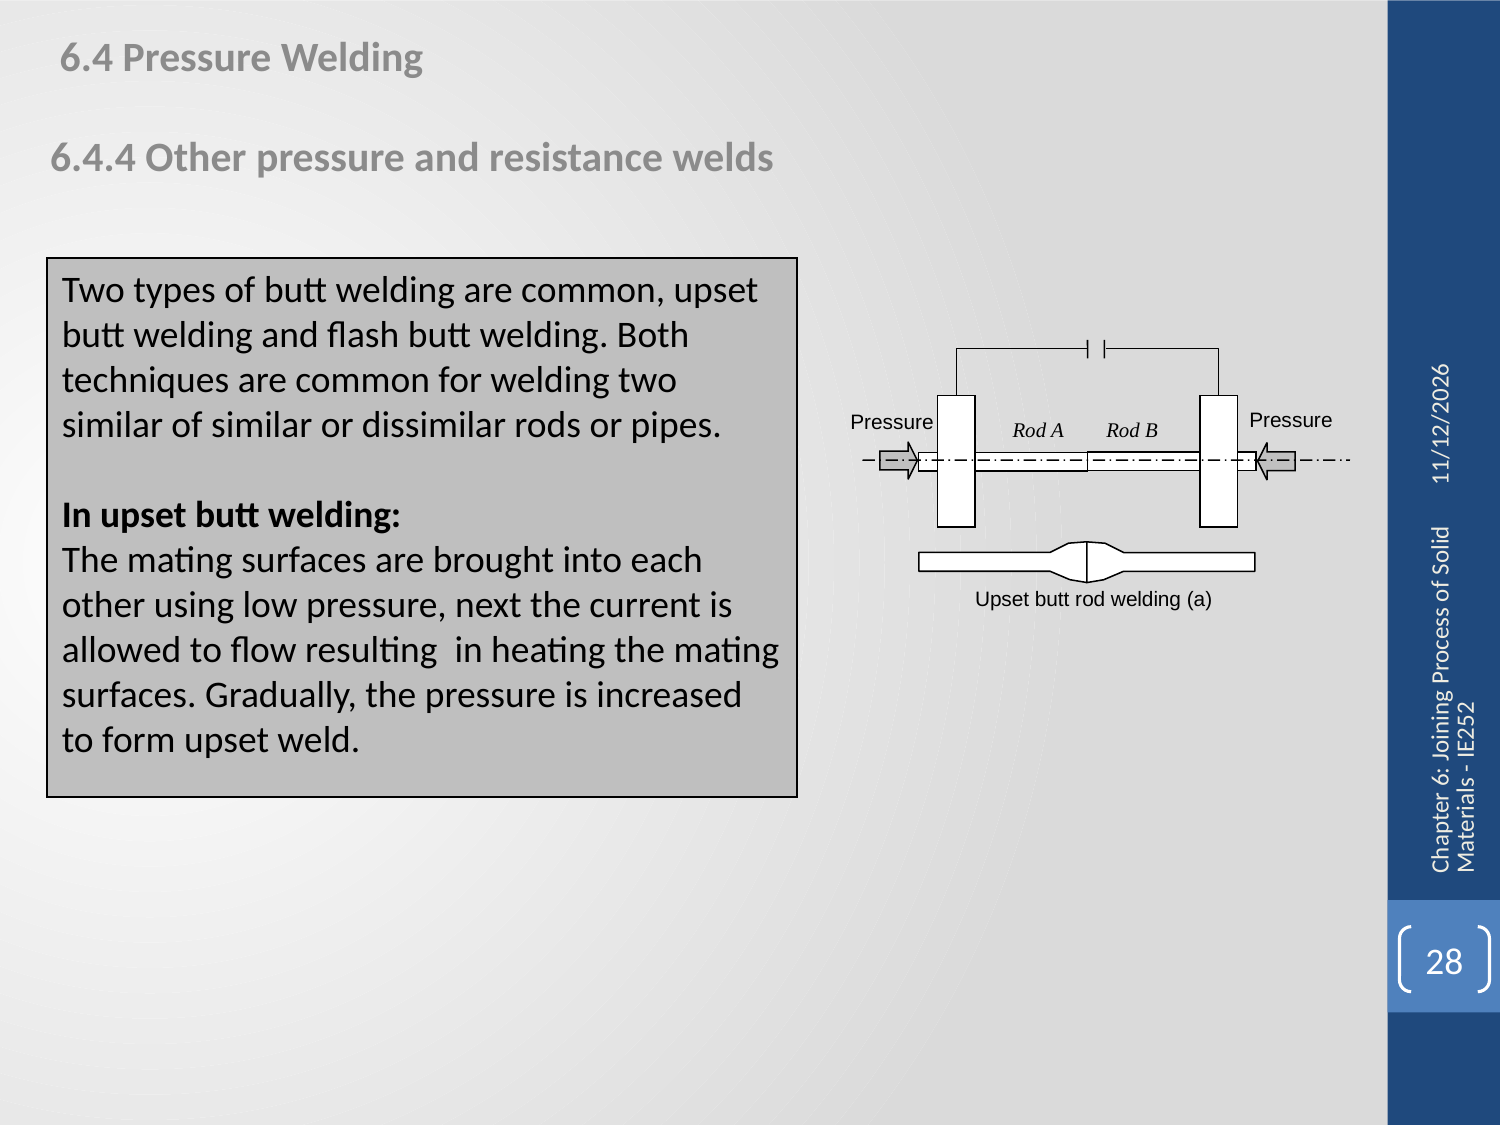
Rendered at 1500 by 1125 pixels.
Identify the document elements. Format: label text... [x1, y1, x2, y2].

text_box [918, 541, 1256, 583]
text_box [879, 446, 918, 480]
text_box [1257, 444, 1296, 481]
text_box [956, 339, 1219, 395]
text_box Rod A [1012, 417, 1088, 454]
text_box (a) Upset butt rod welding [975, 585, 1313, 624]
text_box [1200, 395, 1238, 527]
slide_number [1408, 100, 1469, 500]
text_box Rod B [1106, 417, 1182, 454]
text_box Two types of butt welding are common, upset butt welding and flash butt welding. Both techniques are common for welding two similar of similar or dissimilar rods or pipes. In upset butt welding: The mating surfaces are brought into each other using low pressure, next the current is allowed to flow resulting in heating the mating surfaces. Gradually, the pressure is increased to form upset weld. [46, 257, 797, 797]
text_box Pressure [850, 409, 945, 446]
slide_number 28 [1397, 925, 1492, 994]
text_box 6.4 Pressure Welding 6.4.4 Other pressure and resistance welds [35, 93, 1311, 188]
footer Chapter 6: Joining Process of Solid Materials - IE252 [1408, 500, 1469, 889]
text_box [1238, 452, 1257, 471]
text_box [975, 452, 1087, 471]
text_box [918, 452, 937, 471]
text_box [937, 395, 975, 527]
text_box Pressure [1249, 406, 1344, 444]
text_box [1087, 452, 1200, 471]
